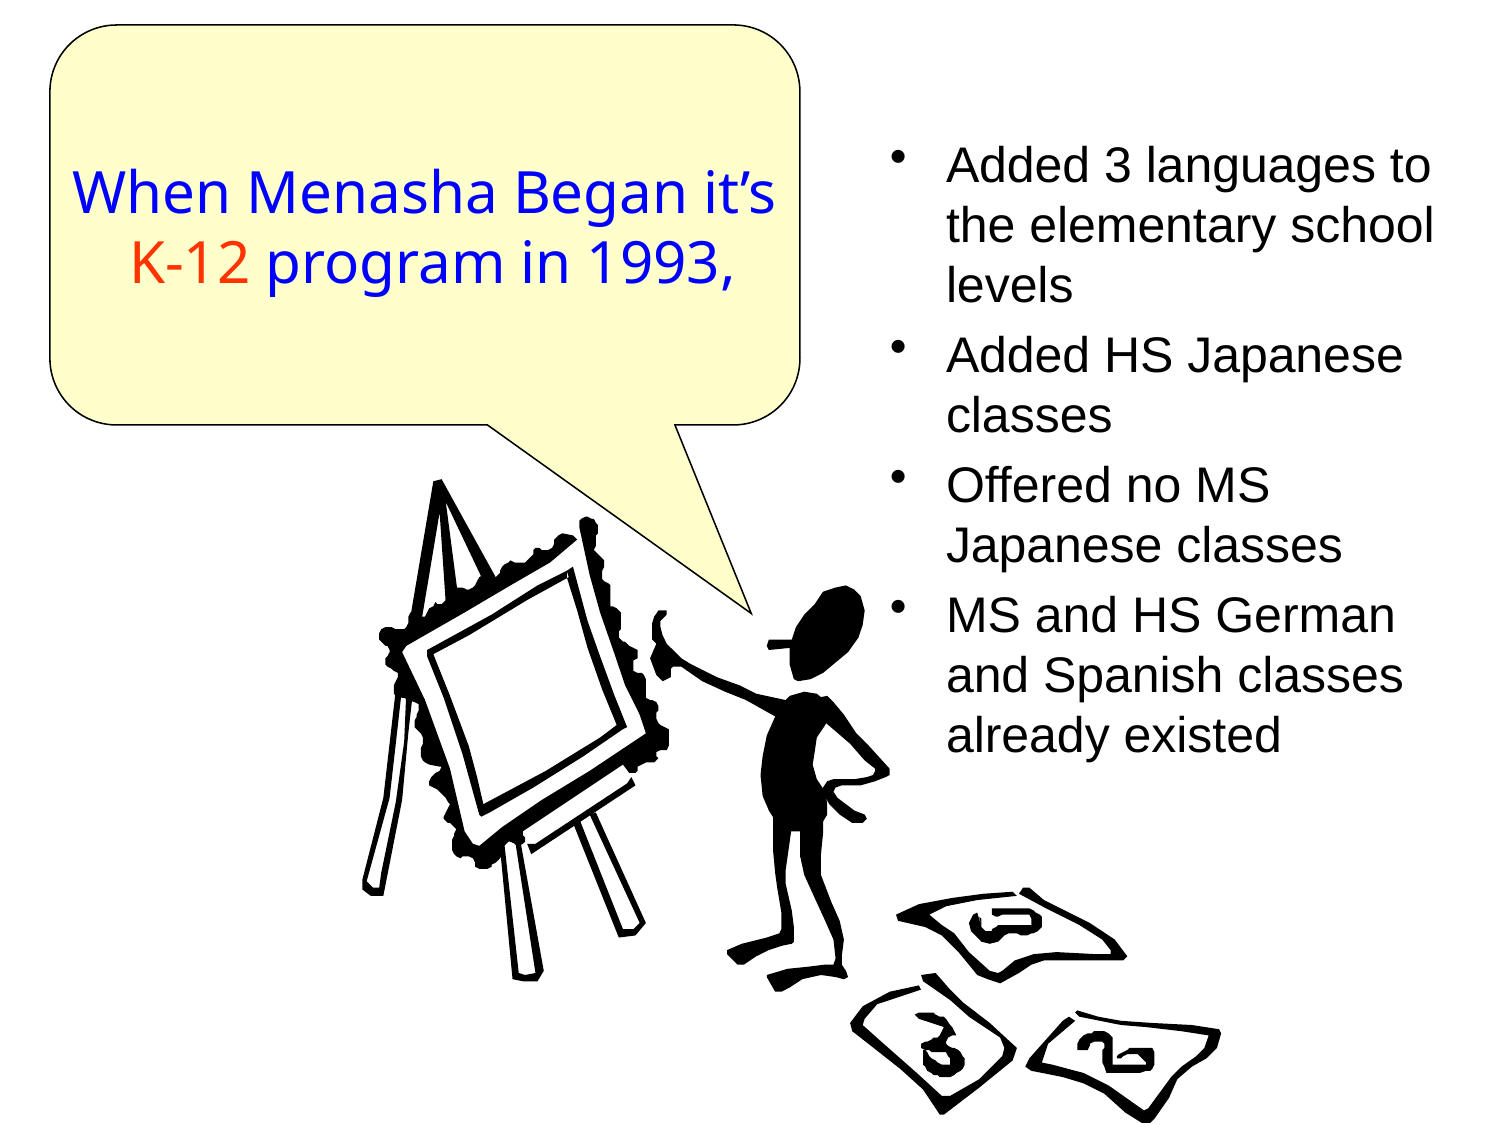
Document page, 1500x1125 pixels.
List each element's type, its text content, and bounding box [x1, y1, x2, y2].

text_box Added 3 languages to the elementary school levels Added HS Japanese classes Offered no MS Japanese classes MS and HS German and Spanish classes already existed [874, 124, 1475, 438]
text_box When Menasha Began it’s K-12 program in 1993, [49, 24, 800, 477]
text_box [362, 478, 1224, 1125]
